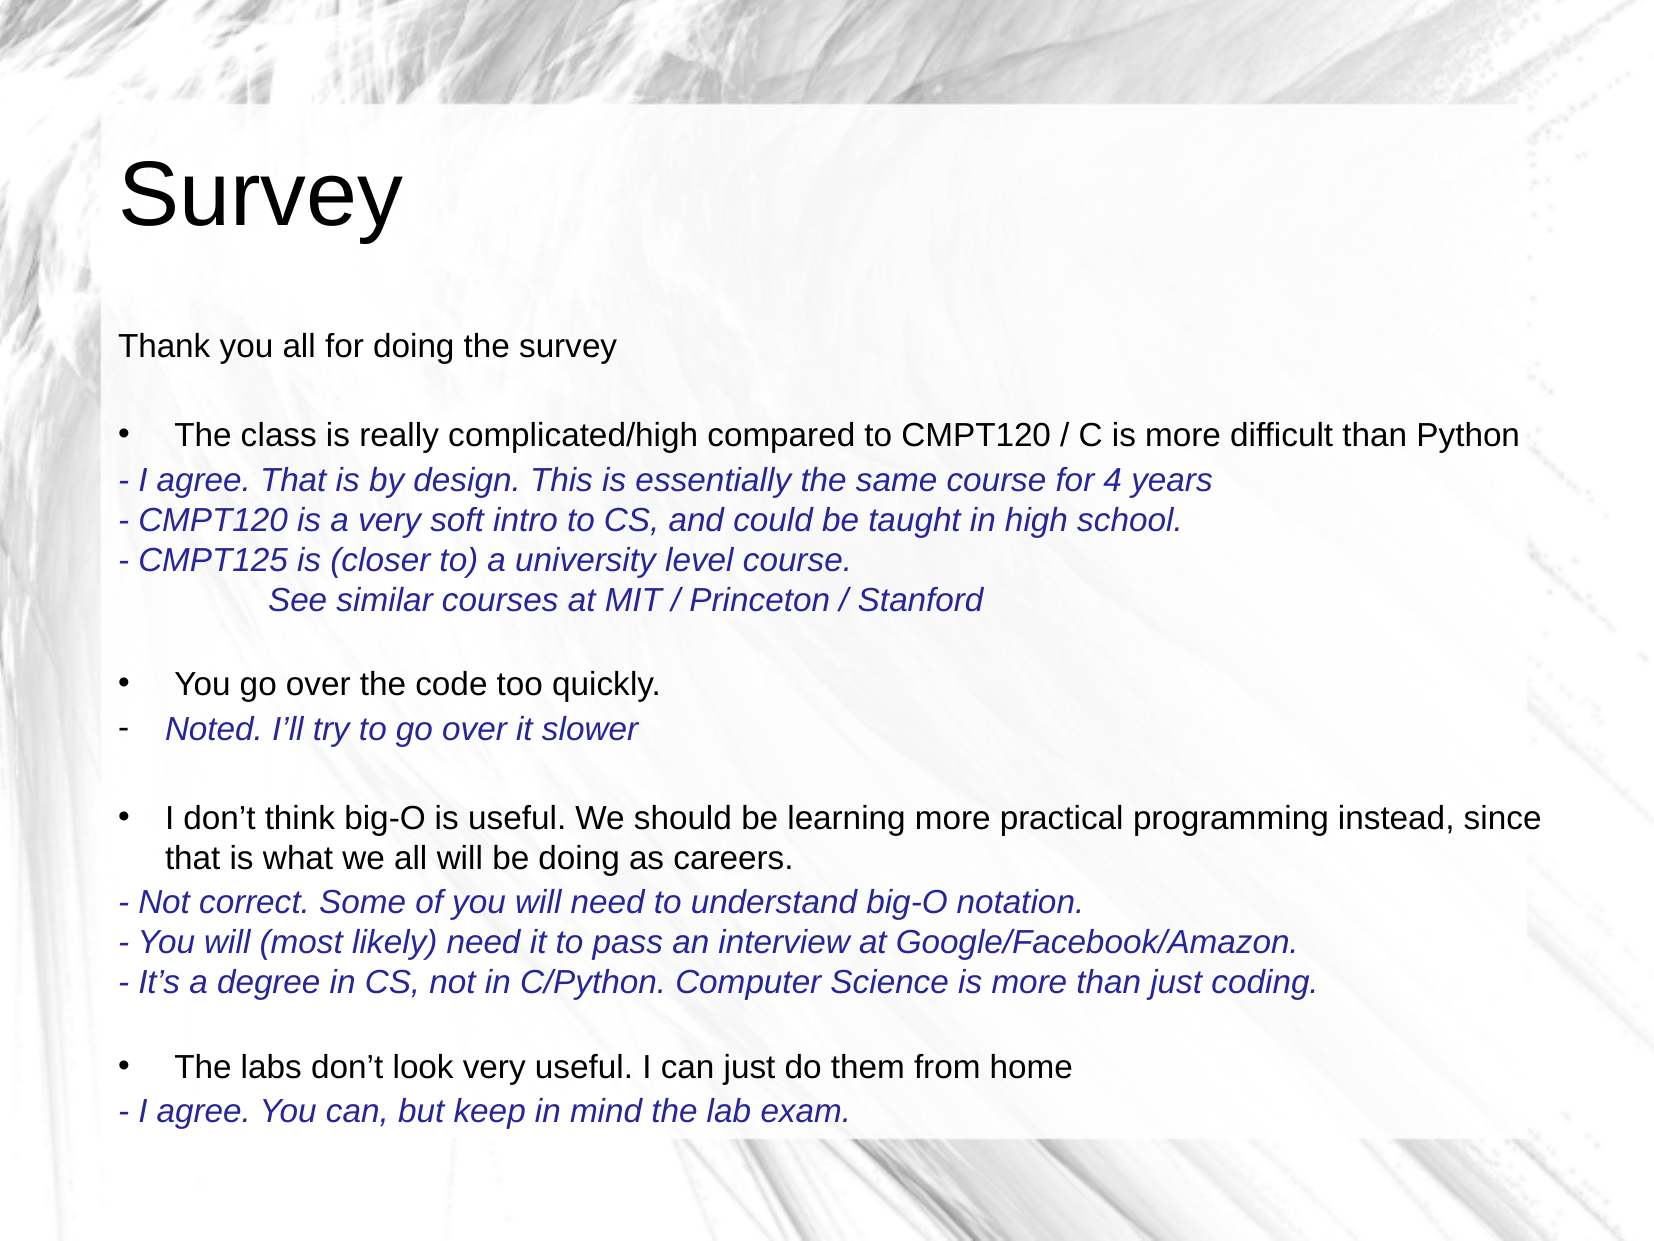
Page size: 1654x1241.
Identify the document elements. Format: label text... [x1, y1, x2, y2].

picture [0, 0, 1654, 1241]
list Thank you all for doing the survey The class is really complicated/high compared to CMPT120 / C is more difficult than Python - I agree. That is by design. This is essentially the same course for 4 years - CMPT120 is a very soft intro to CS, and could be taught in high school. - CMPT125 is (closer to) a university level course. See similar courses at MIT / Princeton / Stanford You go over the code too quickly. Noted. I’ll try to go over it slower I don’t think big-O is useful. We should be learning more practical programming instead, since that is what we all will be doing as careers. - Not correct. Some of you will need to understand big-O notation. - You will (most likely) need it to pass an interview at Google/Facebook/Amazon. - It’s a degree in CS, not in C/Python. Computer Science is more than just coding. The labs don’t look very useful. I can just do them from home - I agree. You can, but keep in mind the lab exam. [118, 319, 1571, 1102]
title Survey [118, 112, 1504, 278]
